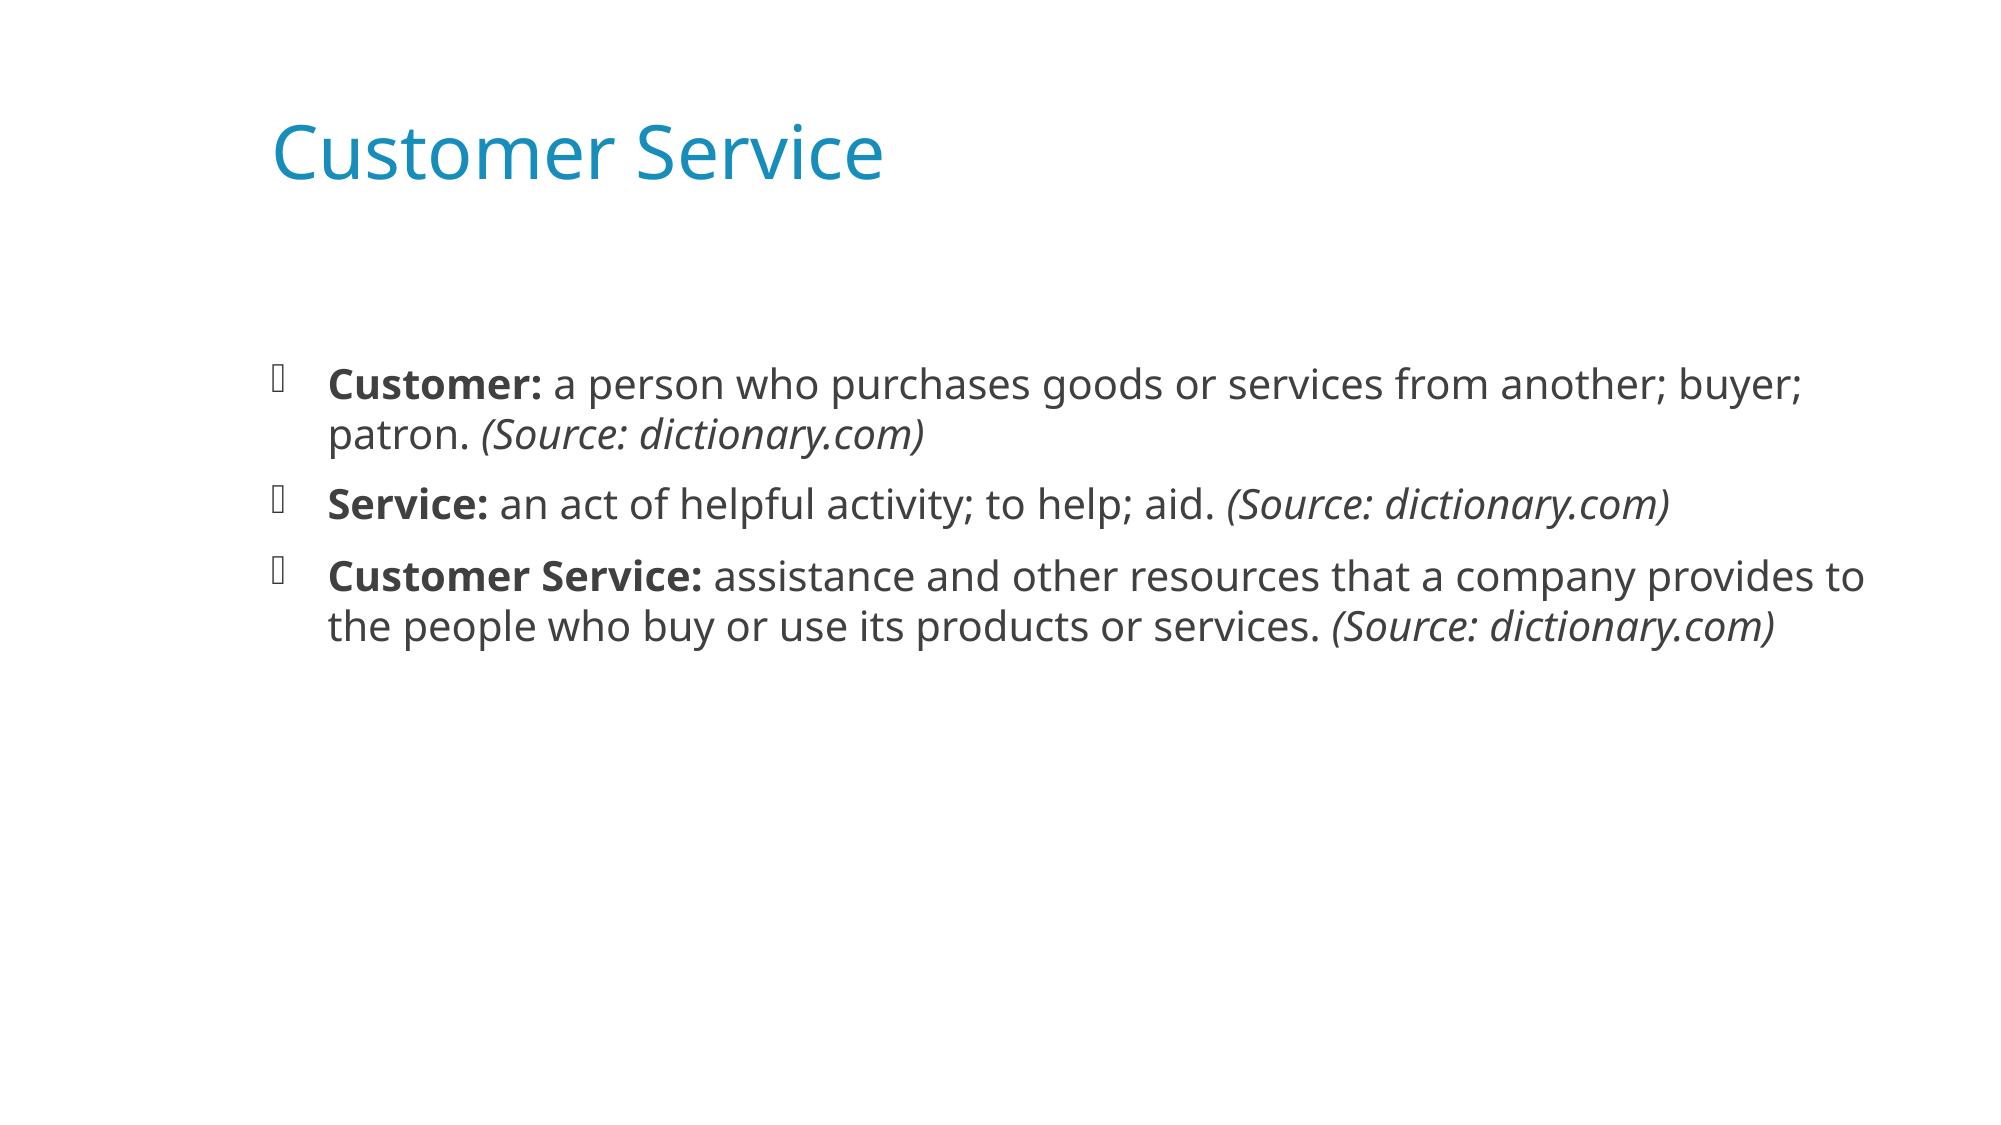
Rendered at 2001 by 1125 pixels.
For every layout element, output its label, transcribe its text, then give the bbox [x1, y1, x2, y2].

list Customer: a person who purchases goods or services from another; buyer; patron. (Source: dictionary.com) Service: an act of helpful activity; to help; aid. (Source: dictionary.com) Customer Service: assistance and other resources that a company provides to the people who buy or use its products or services. (Source: dictionary.com) [256, 350, 1888, 970]
title Customer Service [256, 96, 1718, 307]
